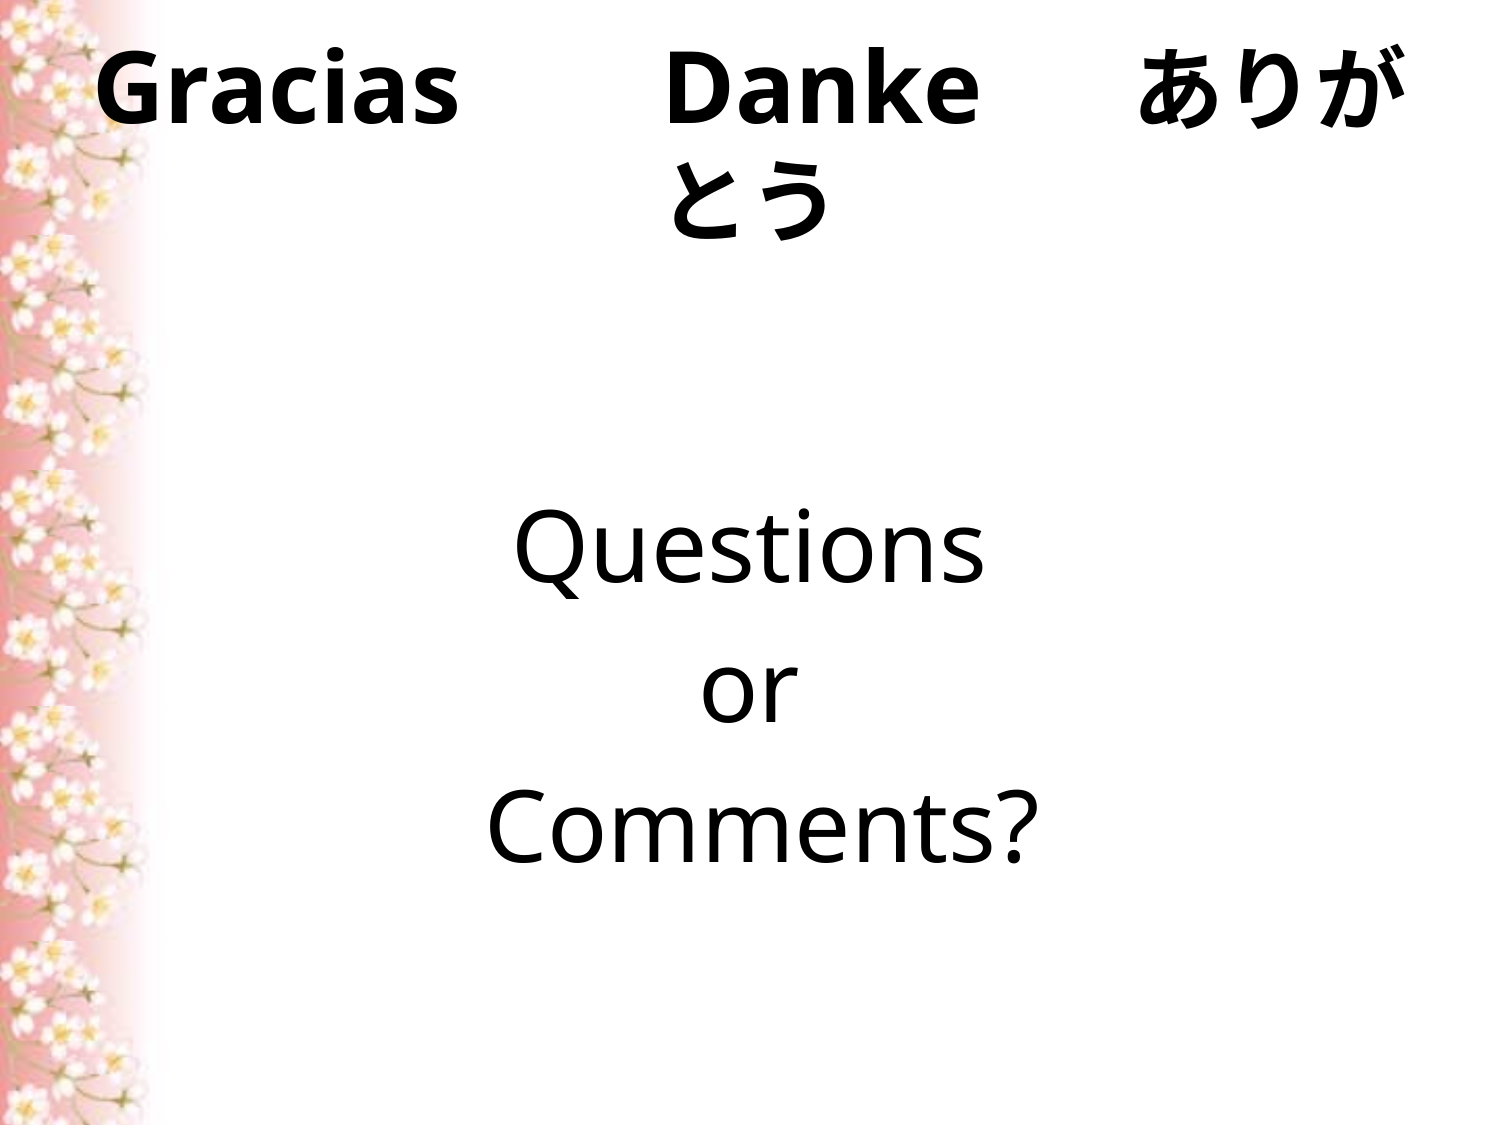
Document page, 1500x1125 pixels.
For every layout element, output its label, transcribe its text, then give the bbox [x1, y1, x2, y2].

picture [0, 0, 1500, 1125]
list Questions or Comments? [87, 474, 1438, 950]
title Gracias Danke ありがとう [75, 45, 1425, 233]
